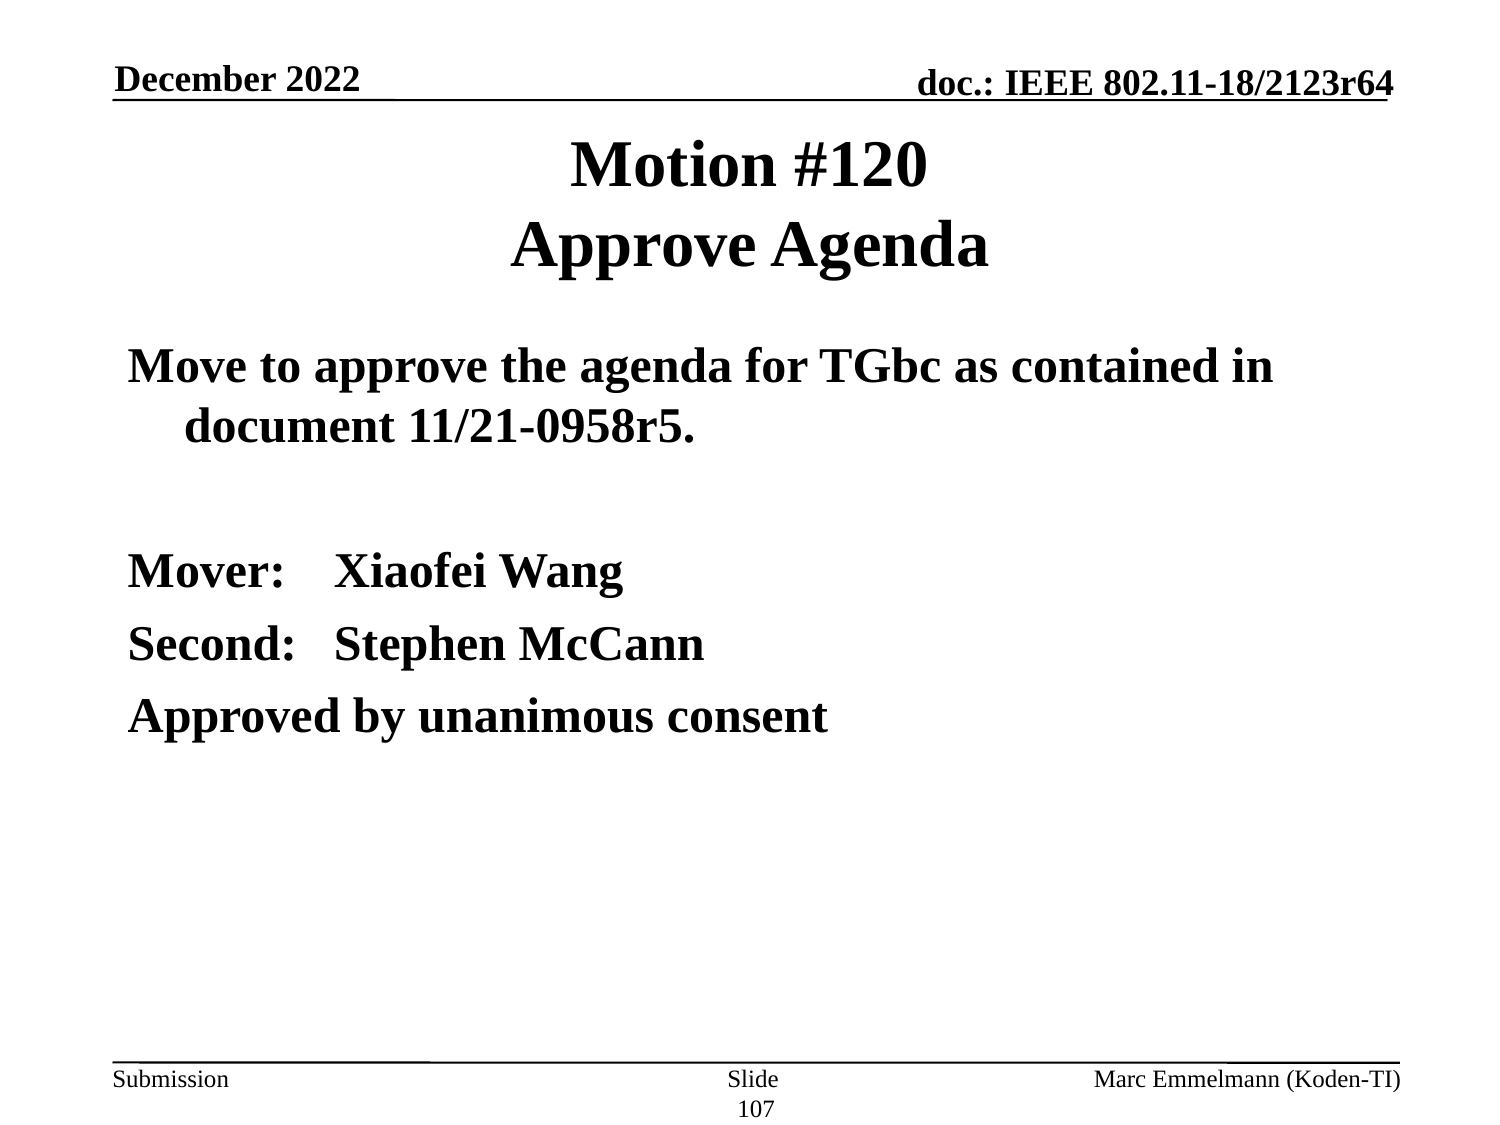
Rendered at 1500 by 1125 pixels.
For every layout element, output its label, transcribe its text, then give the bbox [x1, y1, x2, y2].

footer Marc Emmelmann (Koden-TI) [878, 1061, 1402, 1093]
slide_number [114, 54, 423, 100]
slide_number Slide 107 [712, 1061, 800, 1123]
title Motion #120 Approve Agenda [112, 112, 1388, 288]
list Move to approve the agenda for TGbc as contained in document 11/21-0958r5. Mover: Xiaofei Wang Second: Stephen McCann Approved by unanimous consent [112, 324, 1388, 1000]
